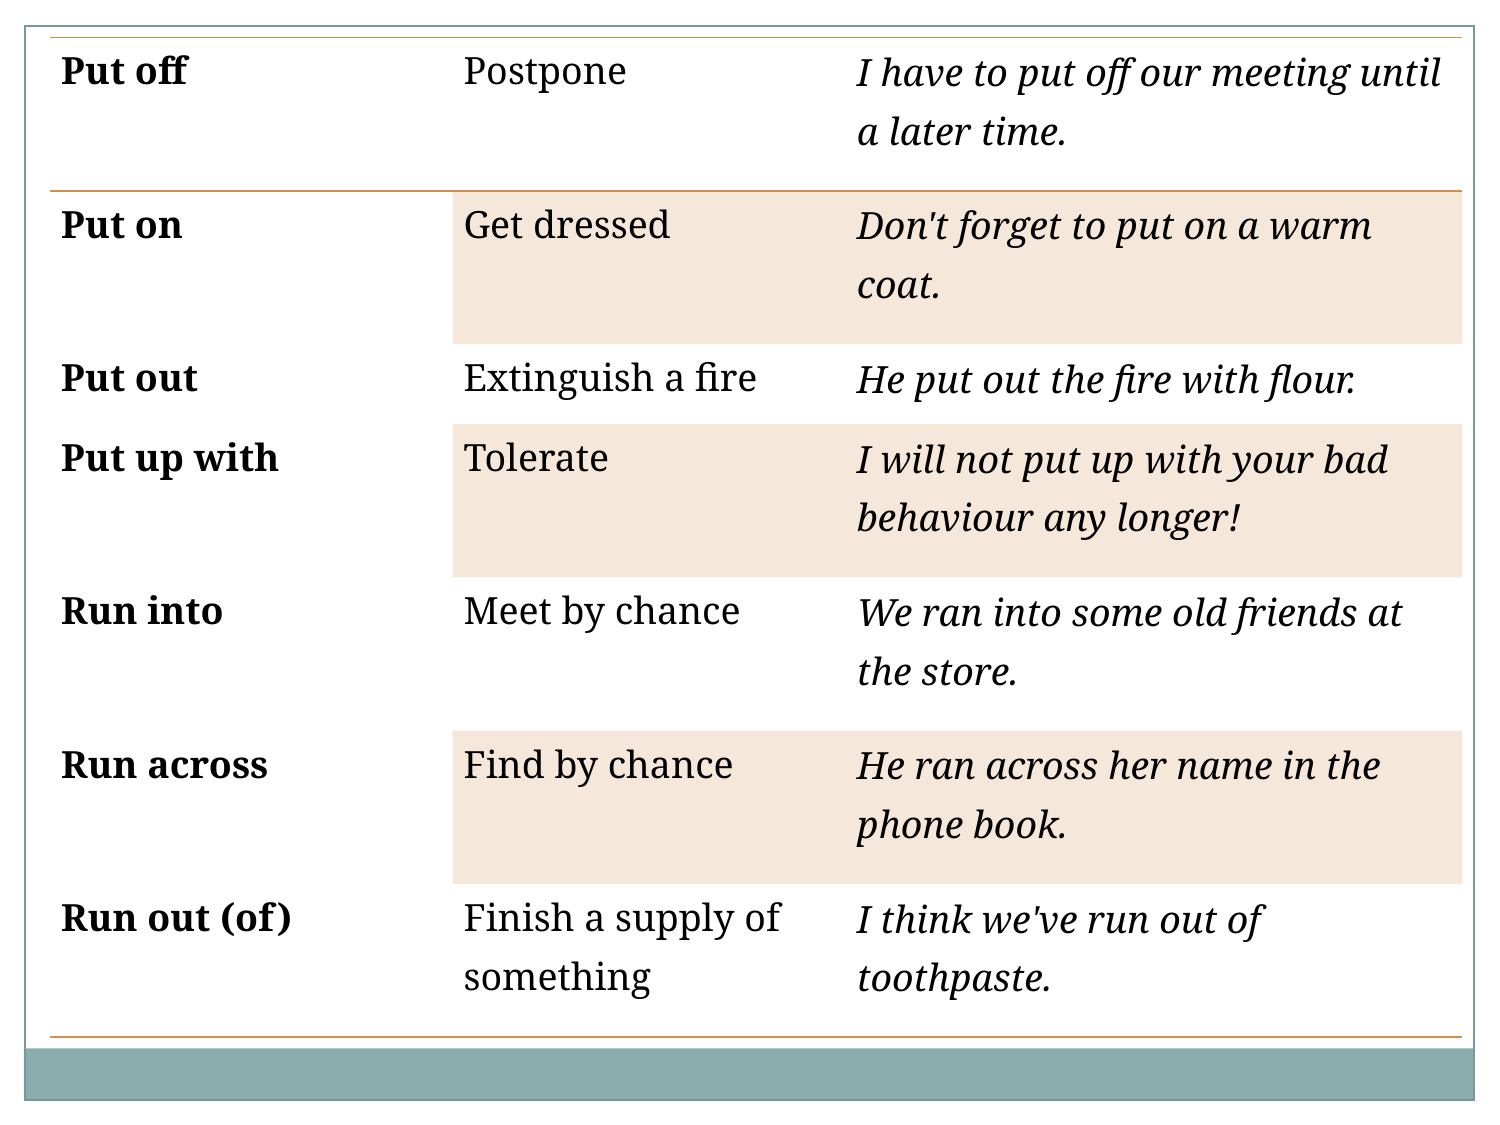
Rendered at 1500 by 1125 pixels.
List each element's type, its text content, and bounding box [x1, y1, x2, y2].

table_cell Run into [50, 577, 453, 731]
table_cell We ran into some old friends at the store. [855, 577, 1462, 731]
table_cell Put up with [50, 424, 453, 577]
table_cell Extinguish a fire [453, 344, 855, 424]
table_cell Put on [50, 192, 453, 344]
table_cell Don't forget to put on a warm coat. [855, 192, 1462, 344]
table_cell Get dressed [453, 192, 855, 344]
table_cell Run out (of) [50, 884, 453, 1036]
table_cell Tolerate [453, 424, 855, 577]
table_cell Put out [50, 344, 453, 424]
table_header Postpone [453, 38, 855, 190]
table_cell Run across [50, 731, 453, 884]
table_cell Find by chance [453, 731, 855, 884]
table_header Put off [50, 38, 453, 190]
table_cell Finish a supply of something [453, 884, 855, 1036]
table_cell I will not put up with your bad behaviour any longer! [855, 424, 1462, 577]
table_header I have to put off our meeting until a later time. [855, 38, 1462, 190]
table_cell He put out the fire with flour. [855, 344, 1462, 424]
table_cell Meet by chance [453, 577, 855, 731]
table_cell I think we've run out of toothpaste. [855, 884, 1462, 1036]
table_cell He ran across her name in the phone book. [855, 731, 1462, 884]
